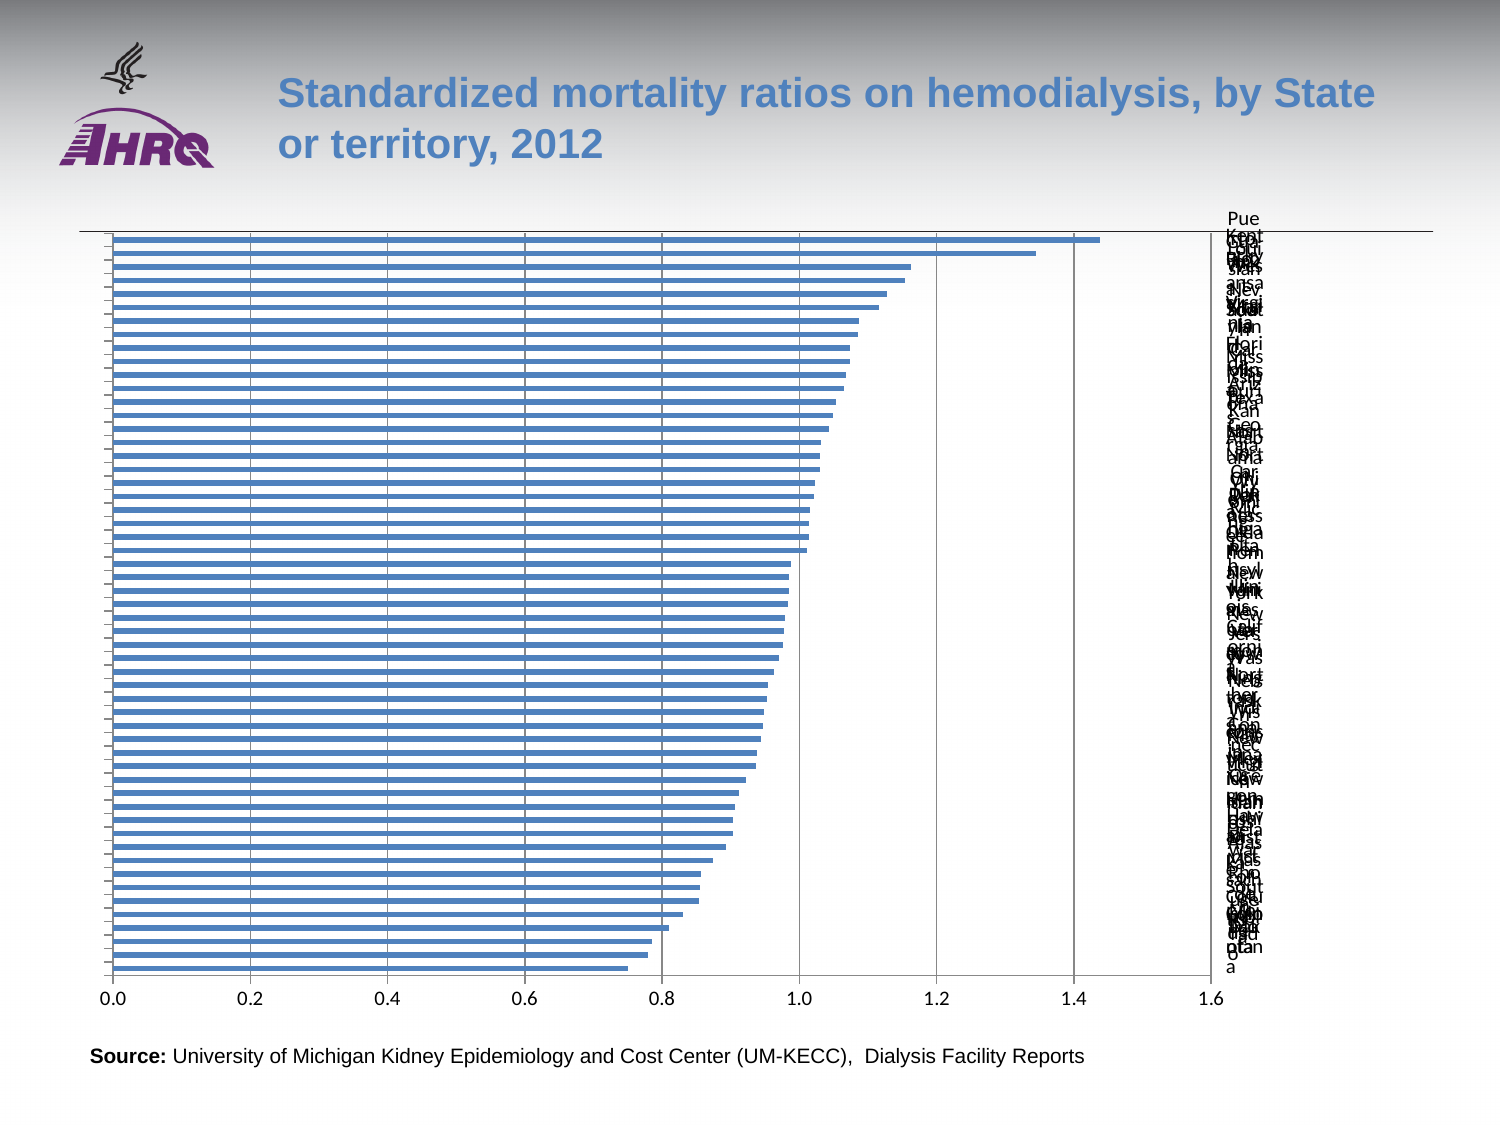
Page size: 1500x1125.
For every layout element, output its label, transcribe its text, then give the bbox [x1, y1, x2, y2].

picture [0, 0, 1500, 1125]
text_box Source: University of Michigan Kidney Epidemiology and Cost Center (UM-KECC), Dialysis Facility Reports [74, 1035, 1425, 1075]
title Standardized mortality ratios on hemodialysis, by State or territory, 2012 [262, 45, 1425, 188]
chart [74, 209, 1426, 1019]
